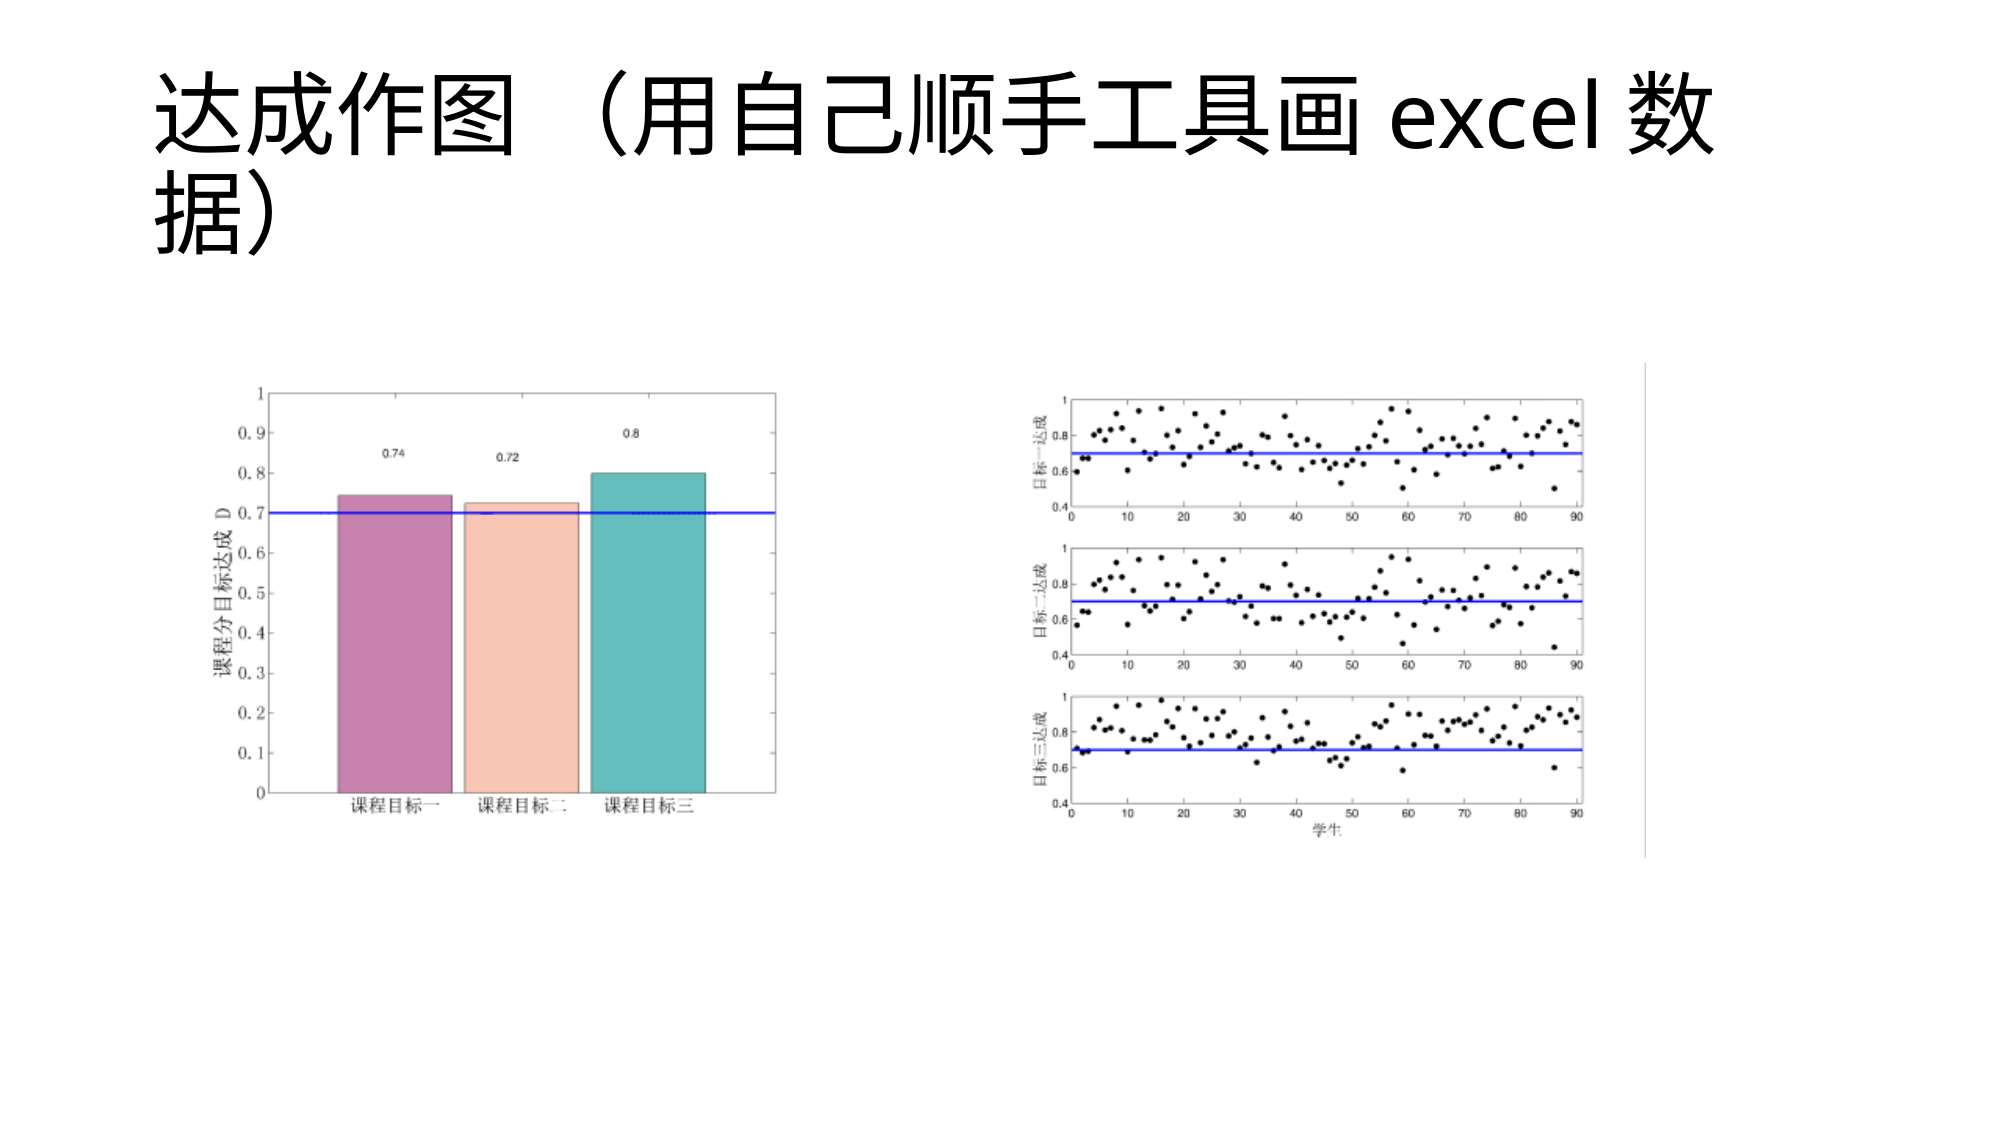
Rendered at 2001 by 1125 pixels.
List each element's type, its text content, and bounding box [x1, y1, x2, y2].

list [151, 363, 808, 830]
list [986, 363, 1647, 858]
title 达成作图 （用自己顺手工具画excel数据） [137, 59, 1863, 278]
